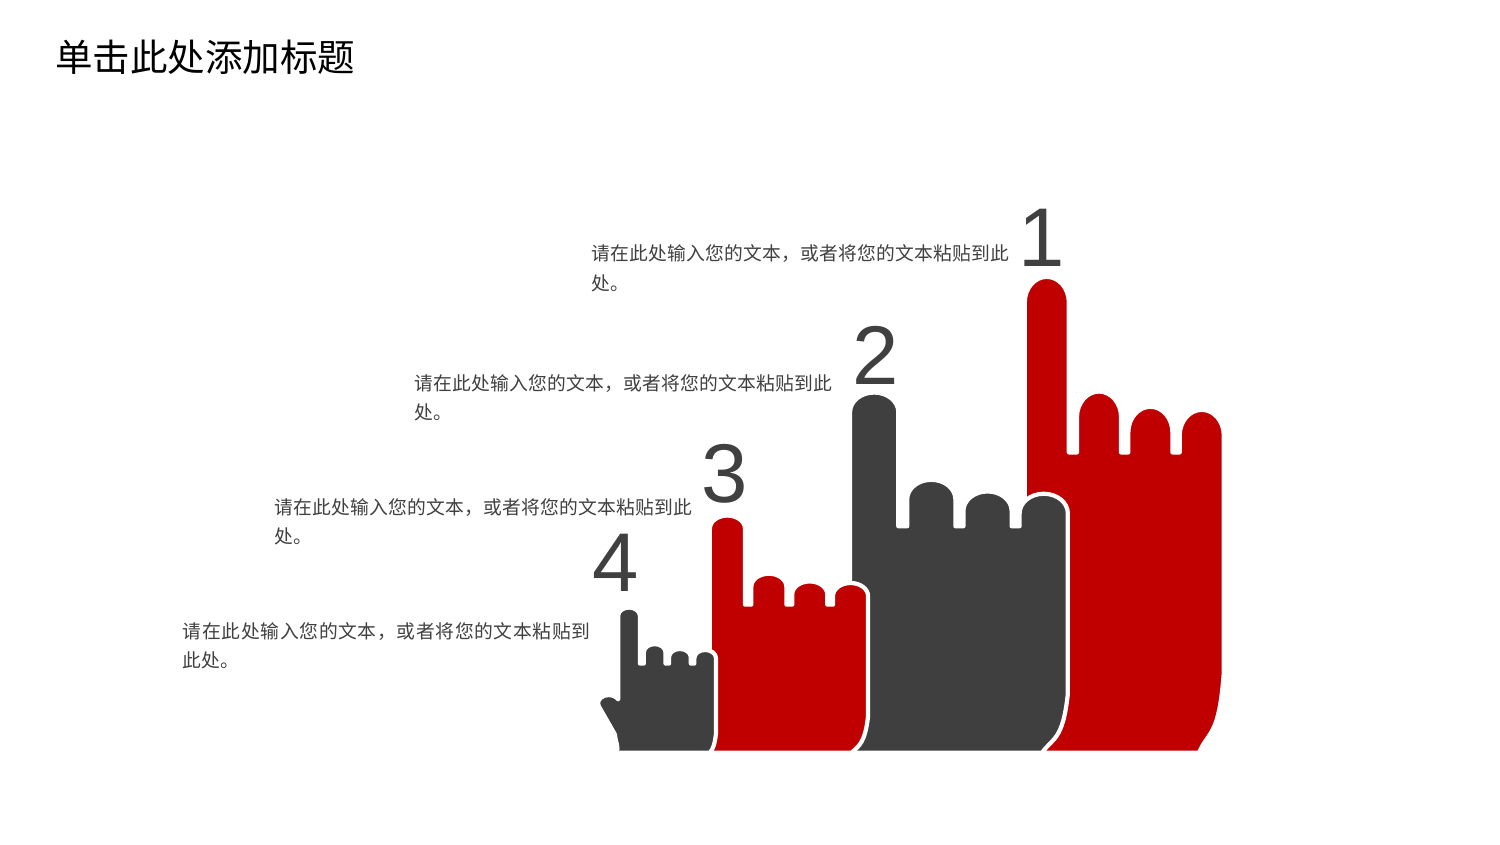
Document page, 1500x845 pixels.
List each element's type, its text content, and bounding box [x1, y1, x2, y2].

text_box [850, 408, 1068, 753]
text_box 1 [965, 195, 1119, 290]
text_box [709, 527, 869, 753]
text_box 请在此处输入您的文本，或者将您的文本粘贴到此处。 [414, 344, 832, 445]
text_box 请在此处输入您的文本，或者将您的文本粘贴到此处。 [183, 592, 591, 693]
text_box [1024, 290, 1224, 753]
text_box 请在此处输入您的文本，或者将您的文本粘贴到此处。 [274, 468, 648, 569]
text_box 2 [798, 313, 953, 408]
text_box [598, 615, 716, 753]
text_box 3 [648, 431, 802, 527]
text_box 请在此处输入您的文本，或者将您的文本粘贴到此处。 [591, 214, 1009, 315]
text_box 4 [538, 520, 693, 615]
